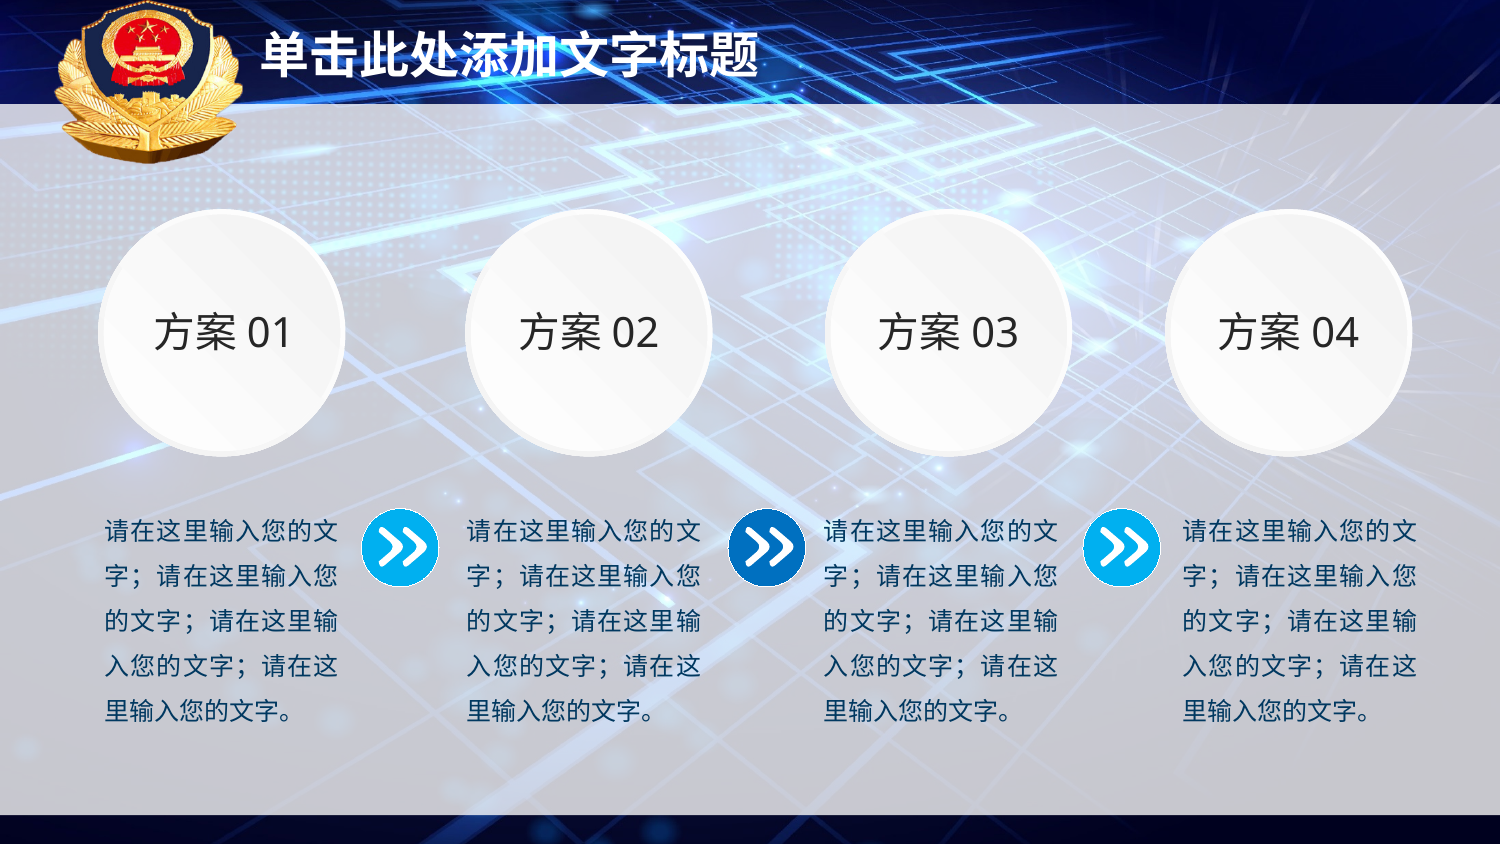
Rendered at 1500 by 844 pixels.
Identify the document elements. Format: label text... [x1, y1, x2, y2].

picture [0, 816, 1500, 844]
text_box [1082, 508, 1161, 588]
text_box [1164, 208, 1413, 457]
picture [0, 0, 1500, 164]
text_box 请在这里输入您的文字；请在这里输入您的文字；请在这里输入您的文字；请在这里输入您的文字。 [1171, 495, 1429, 731]
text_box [361, 508, 440, 588]
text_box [98, 208, 346, 457]
text_box 请在这里输入您的文字；请在这里输入您的文字；请在这里输入您的文字；请在这里输入您的文字。 [93, 495, 351, 731]
text_box 请在这里输入您的文字；请在这里输入您的文字；请在这里输入您的文字；请在这里输入您的文字。 [455, 495, 713, 731]
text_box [465, 208, 713, 457]
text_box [824, 208, 1073, 457]
text_box 请在这里输入您的文字；请在这里输入您的文字；请在这里输入您的文字；请在这里输入您的文字。 [812, 495, 1070, 731]
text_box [727, 508, 806, 588]
